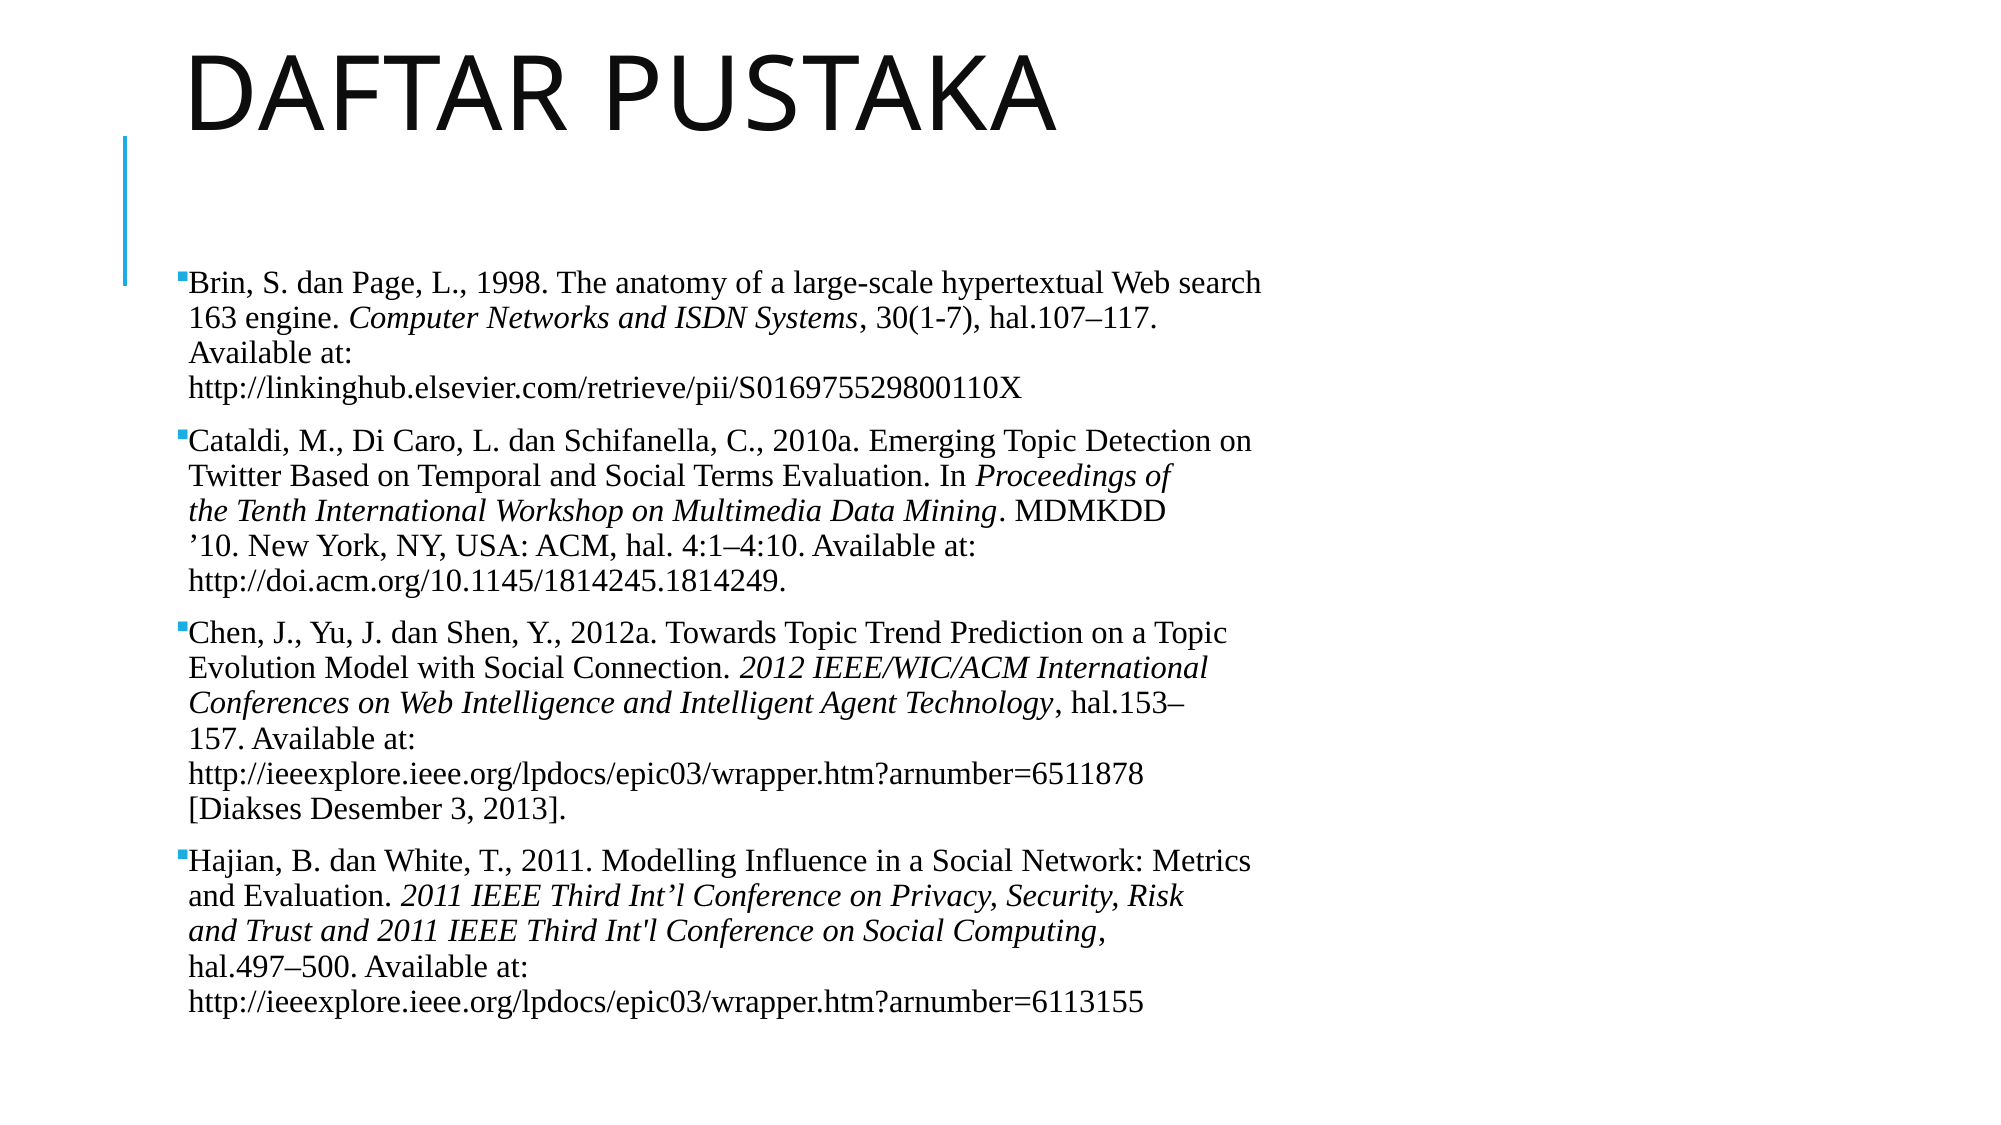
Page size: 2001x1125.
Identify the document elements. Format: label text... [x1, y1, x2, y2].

title Daftar pustaka [168, 0, 1763, 224]
list Brin, S. dan Page, L., 1998. The anatomy of a large-scale hypertextual Web search 163 engine. Computer Networks and ISDN Systems, 30(1-7), hal.107–117. Available at: http://linkinghub.elsevier.com/retrieve/pii/S016975529800110X Cataldi, M., Di Caro, L. dan Schifanella, C., 2010a. Emerging Topic Detection on Twitter Based on Temporal and Social Terms Evaluation. In Proceedings of the Tenth International Workshop on Multimedia Data Mining. MDMKDD ’10. New York, NY, USA: ACM, hal. 4:1–4:10. Available at: http://doi.acm.org/10.1145/1814245.1814249. Chen, J., Yu, J. dan Shen, Y., 2012a. Towards Topic Trend Prediction on a Topic Evolution Model with Social Connection. 2012 IEEE/WIC/ACM International Conferences on Web Intelligence and Intelligent Agent Technology, hal.153– 157. Available at: http://ieeexplore.ieee.org/lpdocs/epic03/wrapper.htm?arnumber=6511878 [Diakses Desember 3, 2013]. Hajian, B. dan White, T., 2011. Modelling Influence in a Social Network: Metrics and Evaluation. 2011 IEEE Third Int’l Conference on Privacy, Security, Risk and Trust and 2011 IEEE Third Int'l Conference on Social Computing, hal.497–500. Available at: http://ieeexplore.ieee.org/lpdocs/epic03/wrapper.htm?arnumber=6113155 [168, 257, 1763, 1034]
